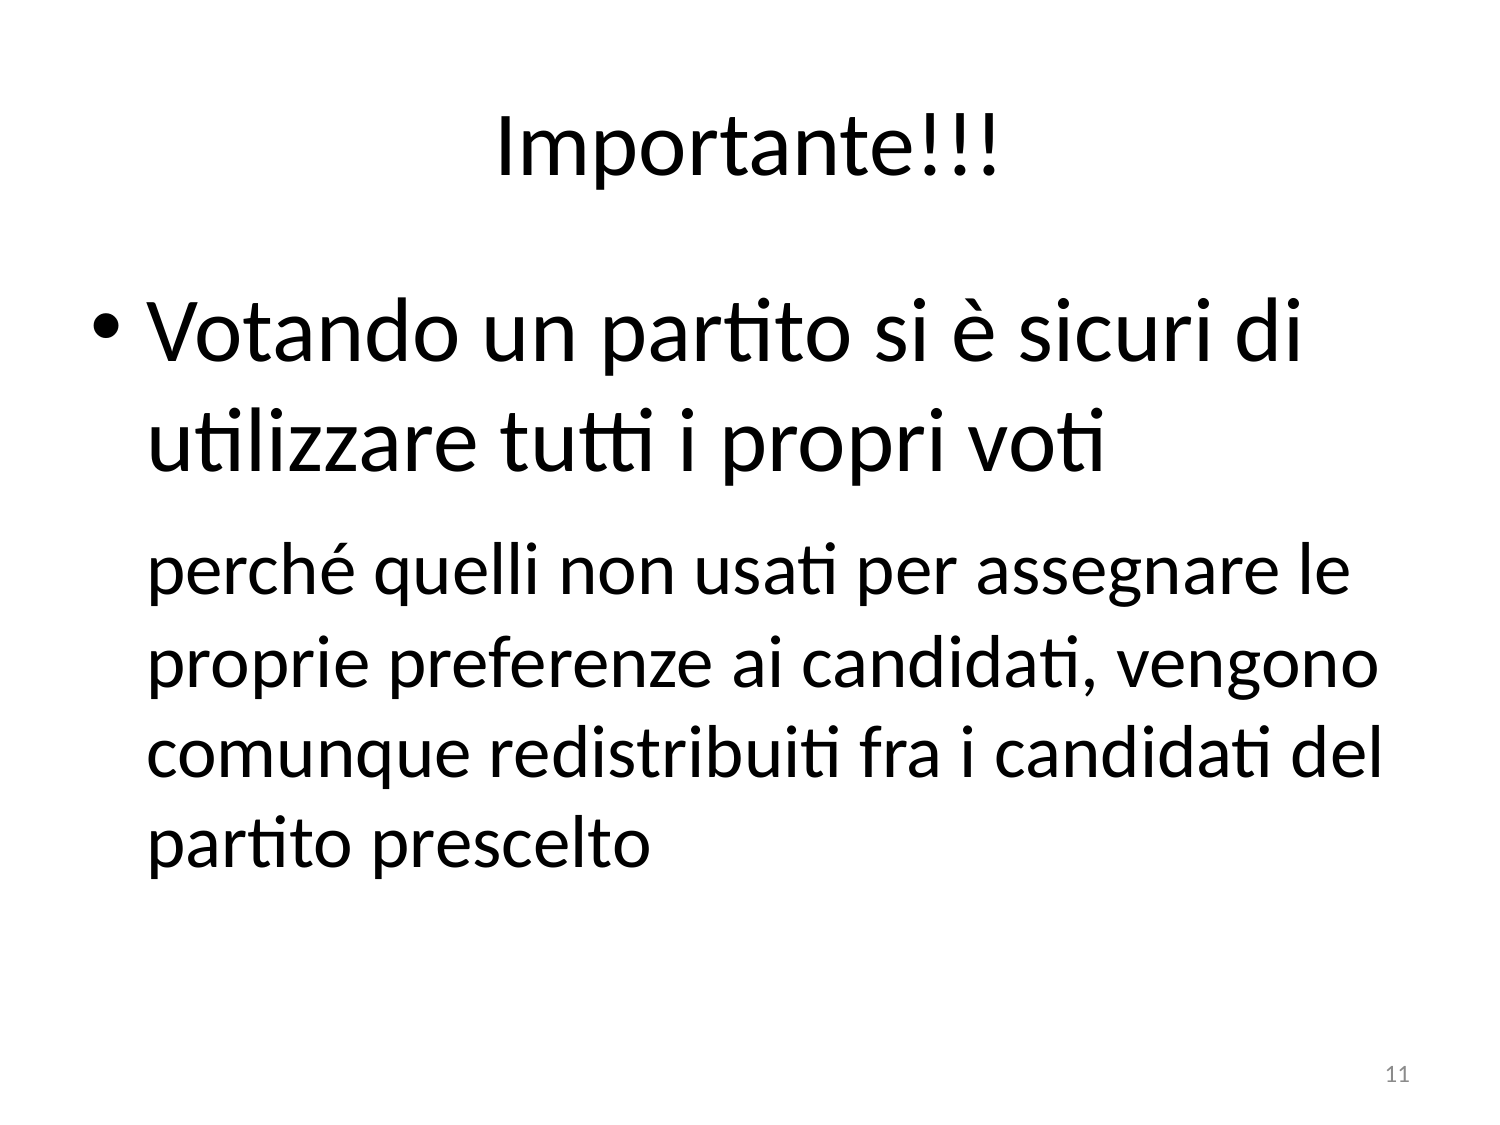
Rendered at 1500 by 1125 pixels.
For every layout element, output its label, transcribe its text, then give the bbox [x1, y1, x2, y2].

title Importante!!! [75, 45, 1425, 233]
list Votando un partito si è sicuri di utilizzare tutti i propri voti perché quelli non usati per assegnare le proprie preferenze ai candidati, vengono comunque redistribuiti fra i candidati del partito prescelto [75, 262, 1425, 1005]
slide_number 11 [1074, 1042, 1425, 1103]
